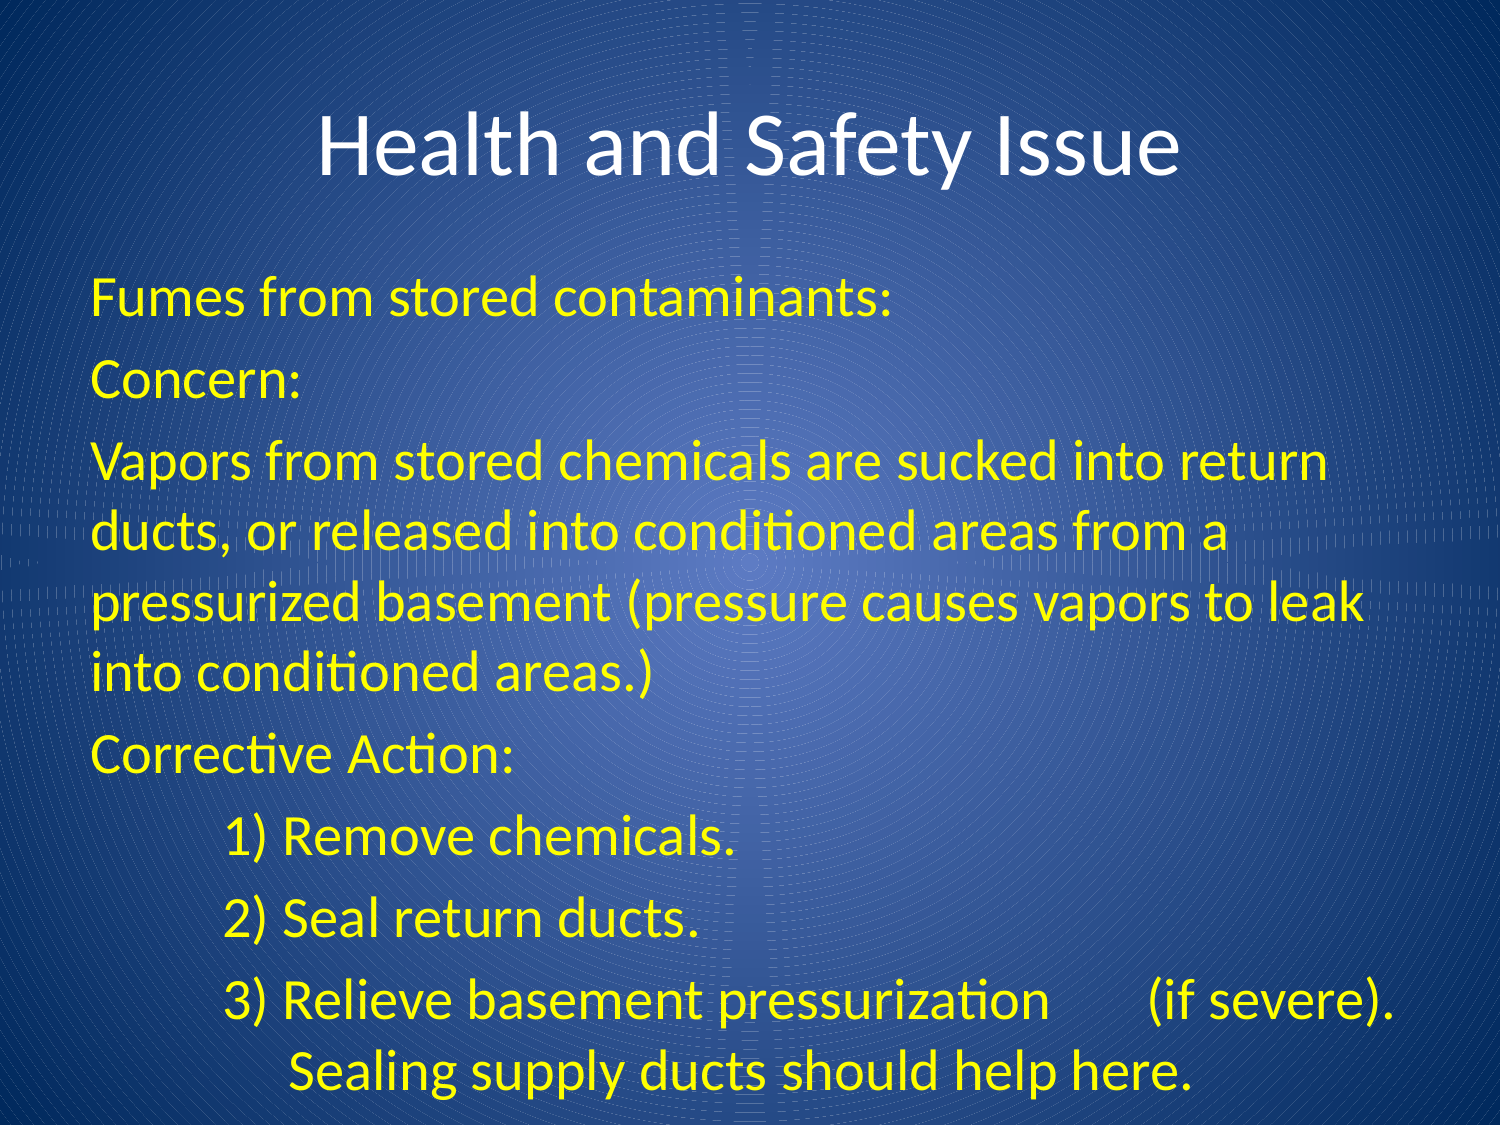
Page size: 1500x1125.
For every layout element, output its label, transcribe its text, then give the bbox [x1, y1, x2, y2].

list Fumes from stored contaminants: Concern: Vapors from stored chemicals are sucked into return ducts, or released into conditioned areas from a pressurized basement (pressure causes vapors to leak into conditioned areas.) Corrective Action: 1) Remove chemicals. 2) Seal return ducts. 3) Relieve basement pressurization (if severe). Sealing supply ducts should help here. [75, 249, 1425, 1113]
title Health and Safety Issue [75, 45, 1425, 233]
